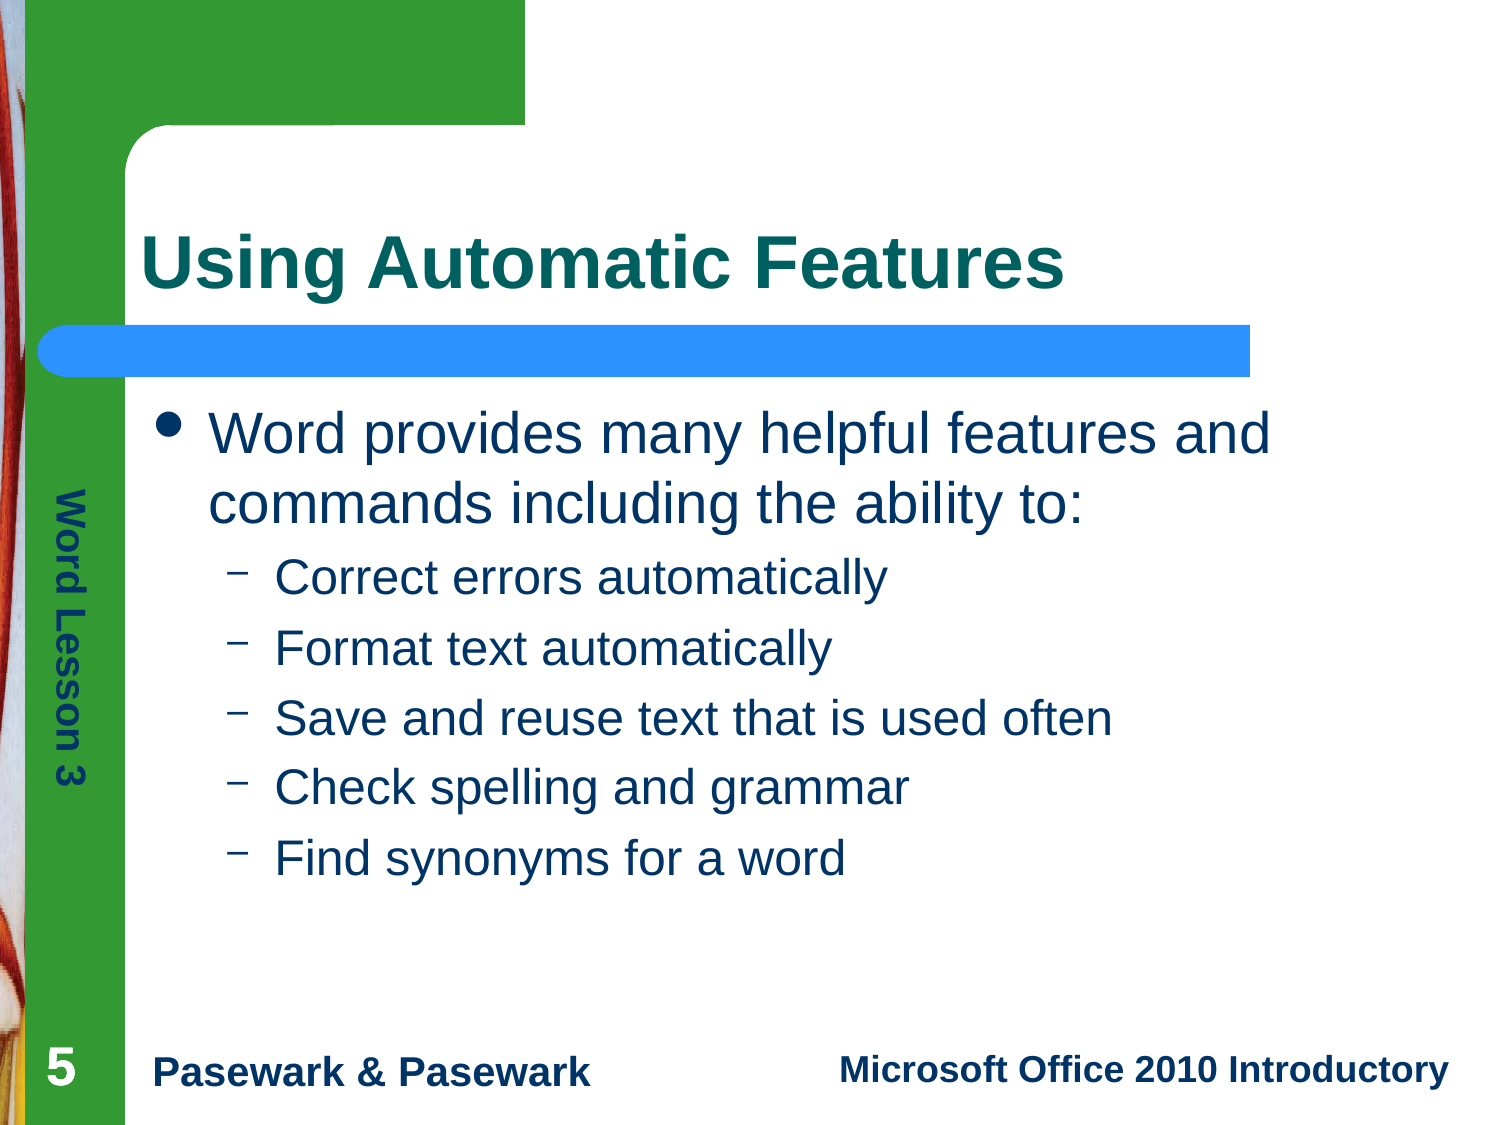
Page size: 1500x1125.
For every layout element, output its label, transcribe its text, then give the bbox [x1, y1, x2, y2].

text_box 5 [13, 1023, 111, 1105]
picture [0, 0, 25, 1125]
list Word provides many helpful features and commands including the ability to: Correct errors automatically Format text automatically Save and reuse text that is used often Check spelling and grammar Find synonyms for a word [137, 387, 1400, 1038]
title Using Automatic Features [124, 124, 1500, 313]
